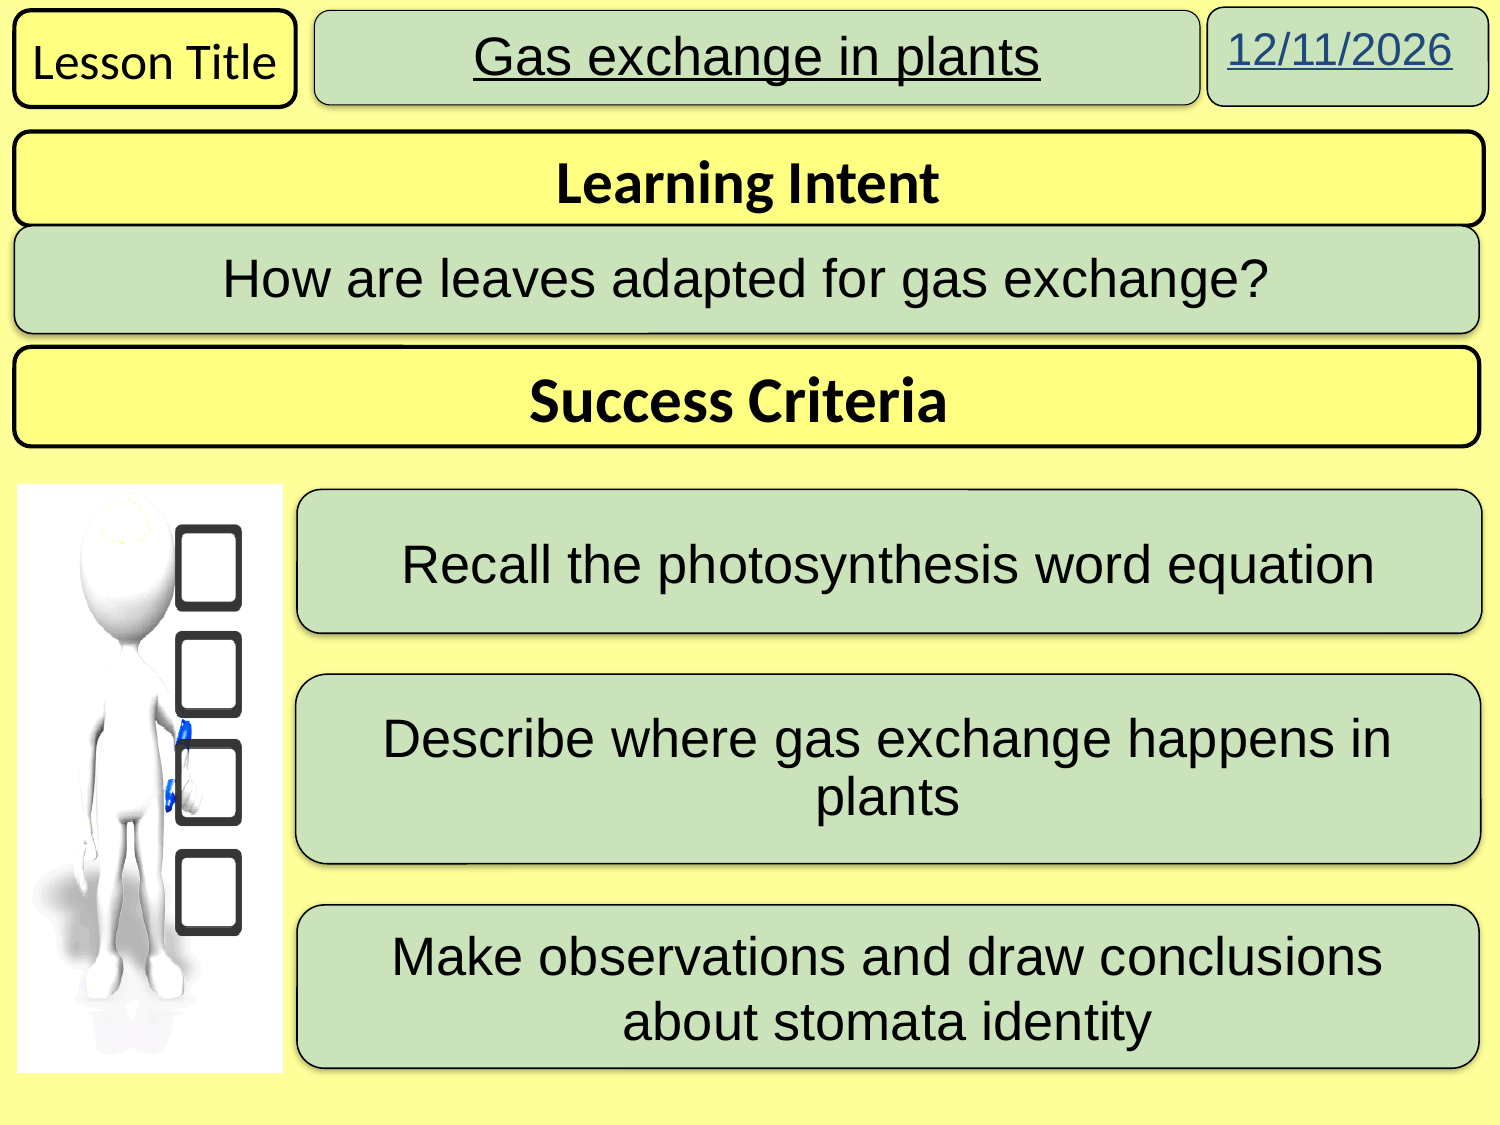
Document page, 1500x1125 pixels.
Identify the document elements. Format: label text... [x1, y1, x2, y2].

text_box [19, 0, 57, 14]
text_box How are leaves adapted for gas exchange? [13, 224, 1480, 335]
picture [17, 484, 283, 1073]
text_box Gas exchange in plants [313, 9, 1201, 106]
text_box [37, 1, 76, 10]
text_box Success Criteria [14, 346, 1480, 447]
text_box Make observations and draw conclusions about stomata identity [296, 904, 1480, 1070]
text_box [28, 378, 180, 478]
text_box Lesson Title [14, 10, 296, 107]
text_box Learning Intent [14, 131, 1484, 226]
text_box Describe where gas exchange happens in plants [294, 673, 1482, 865]
text_box 19/10/2020 [1207, 7, 1489, 107]
text_box Recall the photosynthesis word equation [296, 488, 1483, 635]
